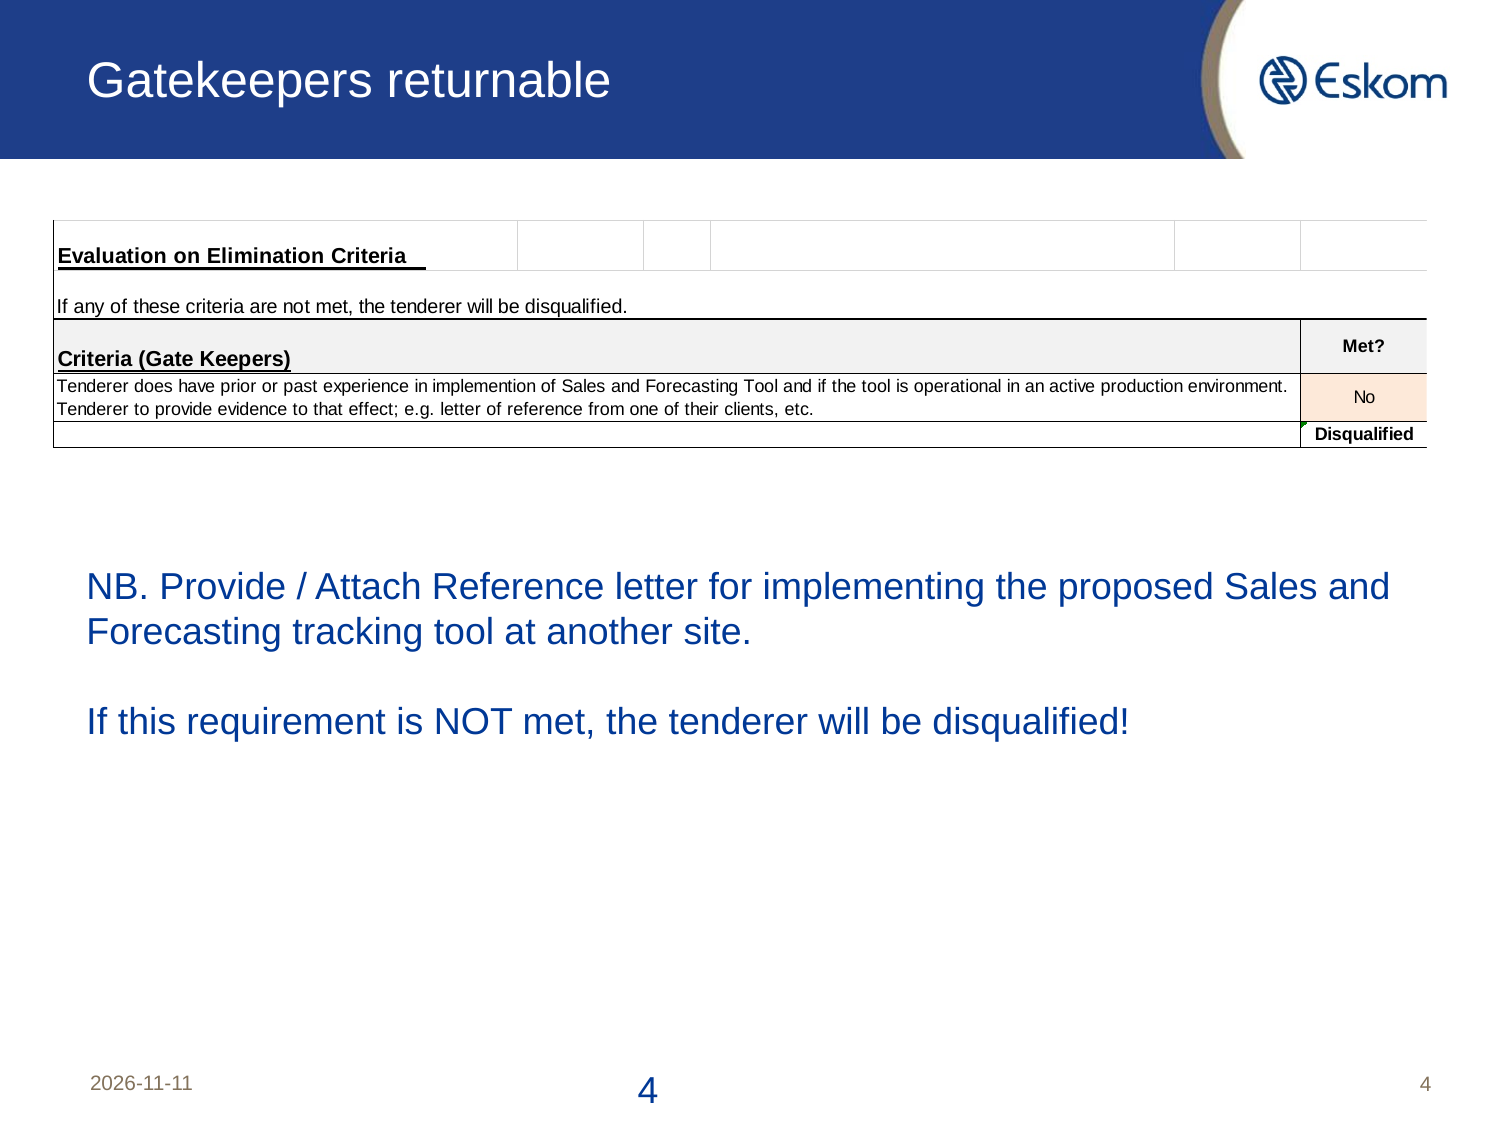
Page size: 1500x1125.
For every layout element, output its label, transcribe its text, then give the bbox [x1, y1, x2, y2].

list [52, 219, 1428, 449]
title Gatekeepers returnable [71, 27, 1142, 137]
text_box NB. Provide / Attach Reference letter for implementing the proposed Sales and Forecasting tracking tool at another site. If this requirement is NOT met, the tenderer will be disqualified! [71, 554, 1483, 750]
slide_number 4 [622, 1058, 786, 1103]
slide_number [74, 1058, 361, 1103]
picture [0, 0, 1246, 159]
picture [1257, 55, 1450, 105]
